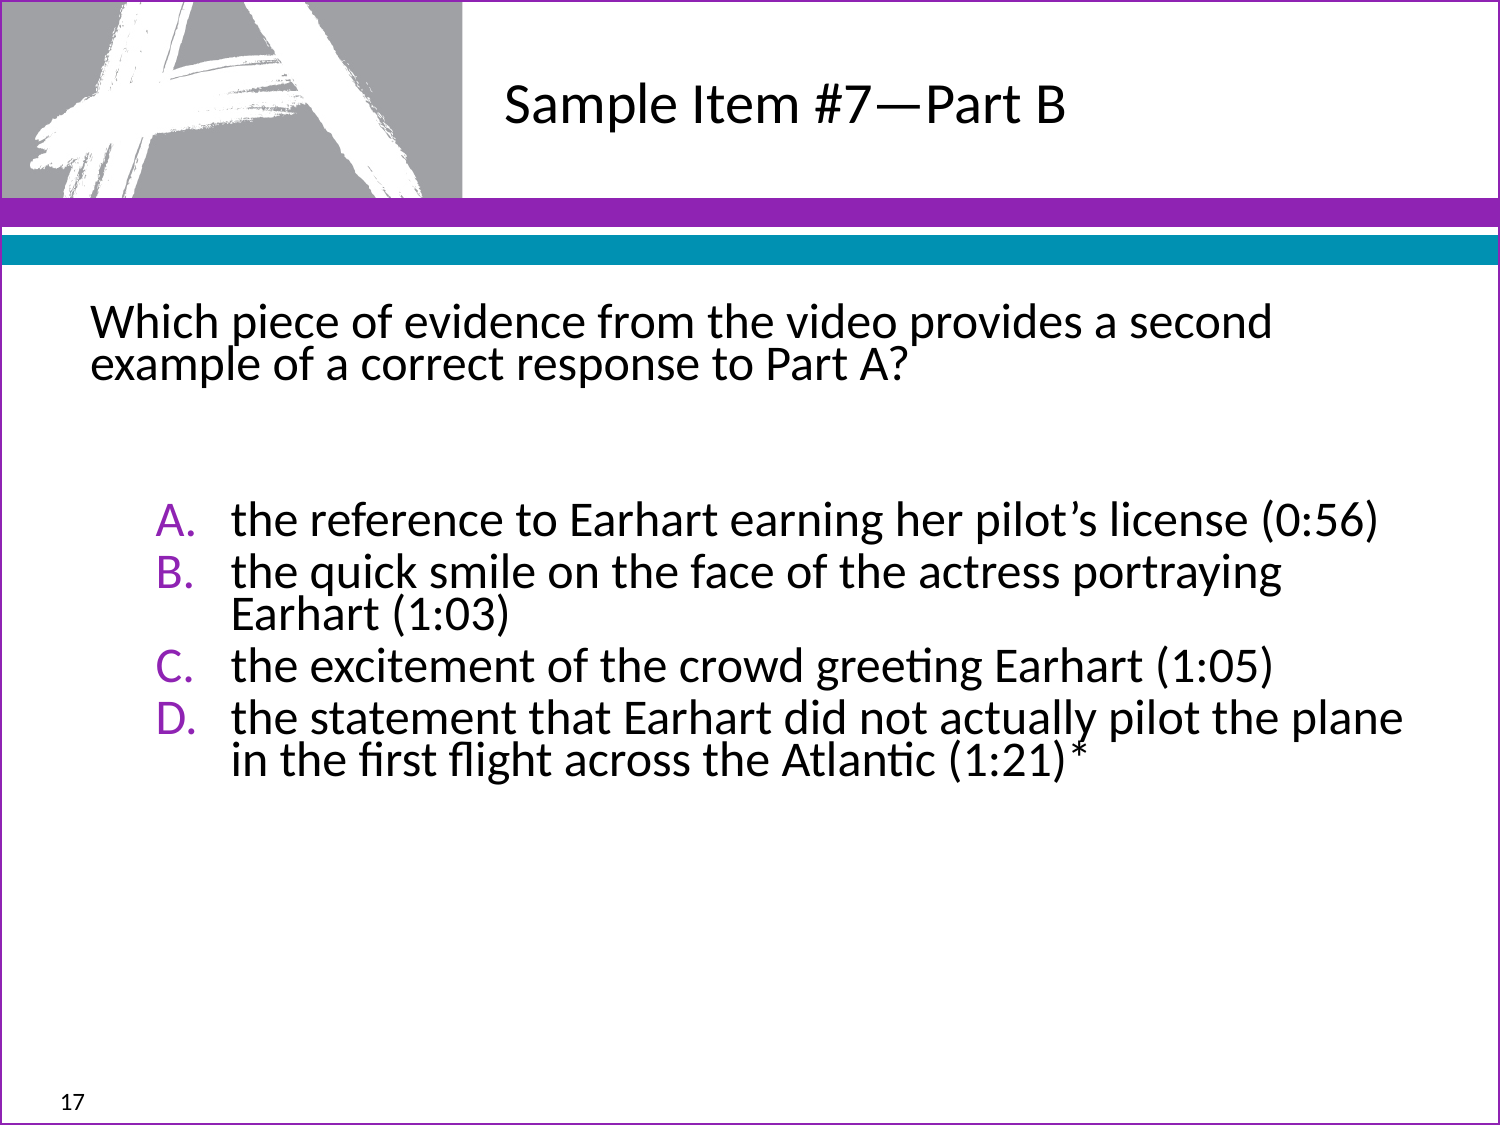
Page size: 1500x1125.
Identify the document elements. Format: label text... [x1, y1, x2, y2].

title Sample Item #7—Part B [462, 0, 1500, 200]
picture [2, 2, 462, 198]
slide_number 17 [0, 1077, 100, 1125]
list Which piece of evidence from the video provides a second example of a correct response to Part A? the reference to Earhart earning her pilot’s license (0:56) the quick smile on the face of the actress portraying Earhart (1:03) the excitement of the crowd greeting Earhart (1:05) the statement that Earhart did not actually pilot the plane in the first flight across the Atlantic (1:21)* [75, 262, 1425, 1075]
